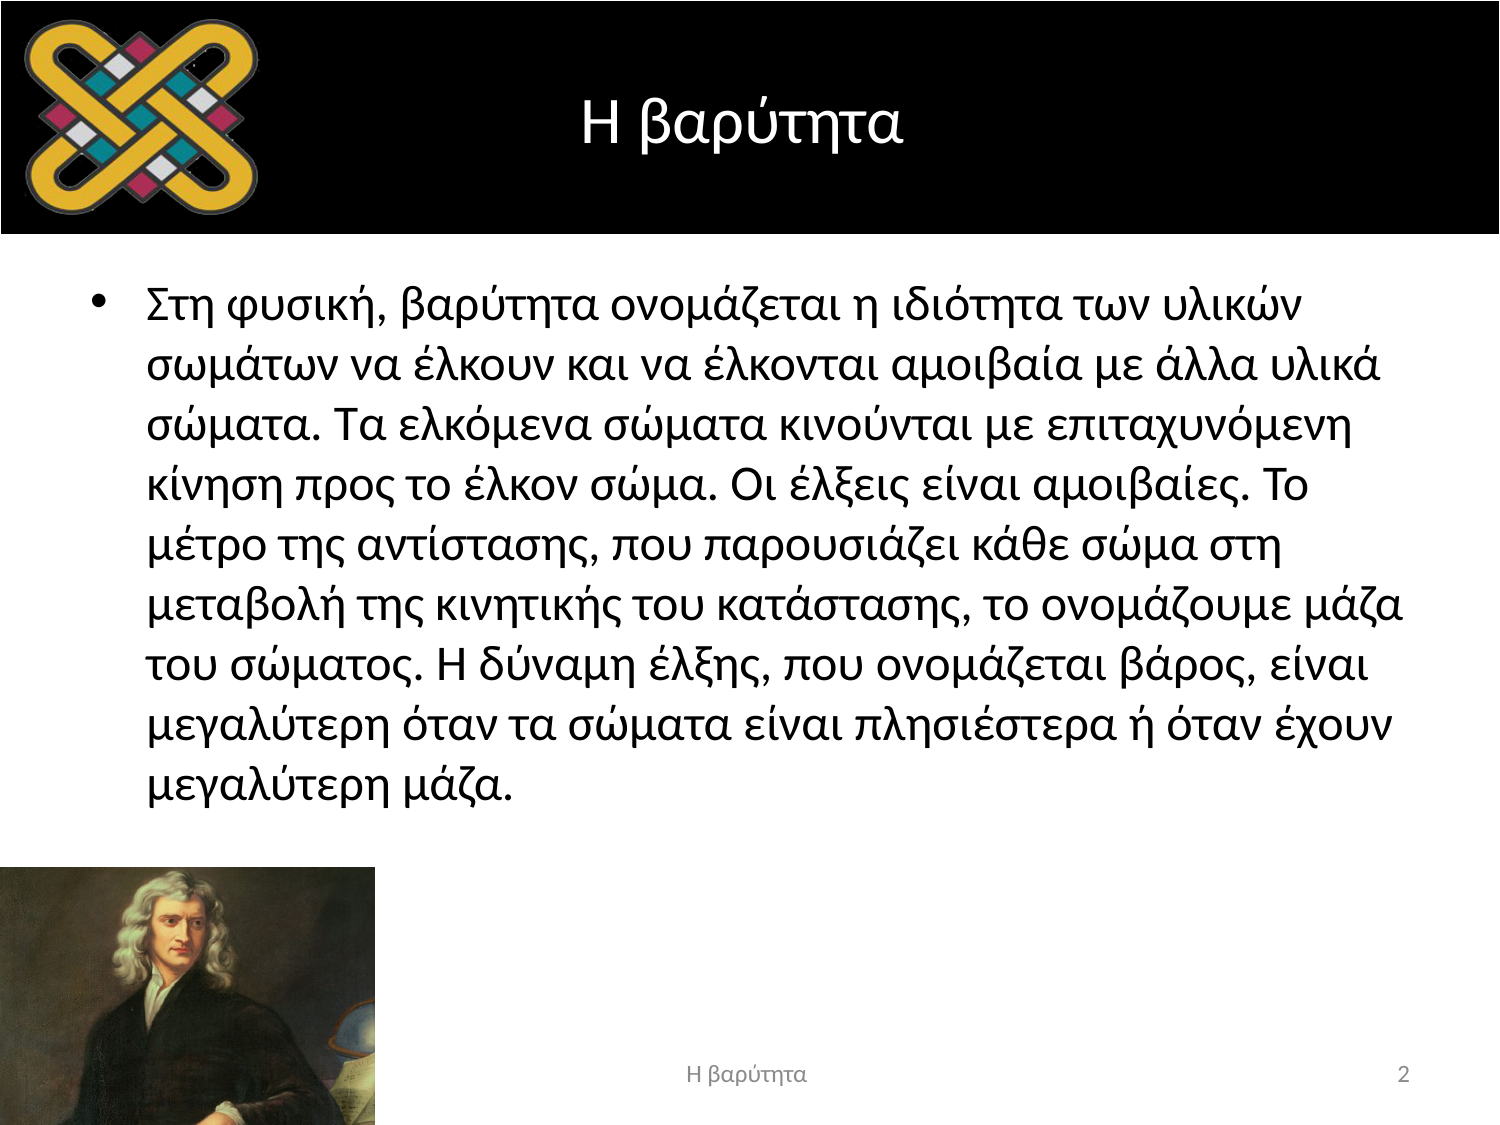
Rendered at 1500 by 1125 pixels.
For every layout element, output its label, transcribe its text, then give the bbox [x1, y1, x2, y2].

list Στη φυσική, βαρύτητα ονομάζεται η ιδιότητα των υλικών σωμάτων να έλκουν και να έλκονται αμοιβαία με άλλα υλικά σώματα. Τα ελκόμενα σώματα κινούνται με επιταχυνόμενη κίνηση προς το έλκον σώμα. Οι έλξεις είναι αμοιβαίες. Το μέτρο της αντίστασης, που παρουσιάζει κάθε σώμα στη μεταβολή της κινητικής του κατάστασης, το ονομάζουμε μάζα του σώματος. Η δύναμη έλξης, που ονομάζεται βάρος, είναι μεγαλύτερη όταν τα σώματα είναι πλησιέστερα ή όταν έχουν μεγαλύτερη μάζα. [75, 262, 1425, 1005]
picture [0, 0, 282, 235]
slide_number 2 [1074, 1042, 1425, 1103]
footer Η βαρύτητα [512, 1042, 988, 1103]
title Η βαρύτητα [282, 0, 1500, 235]
picture [0, 866, 376, 1125]
